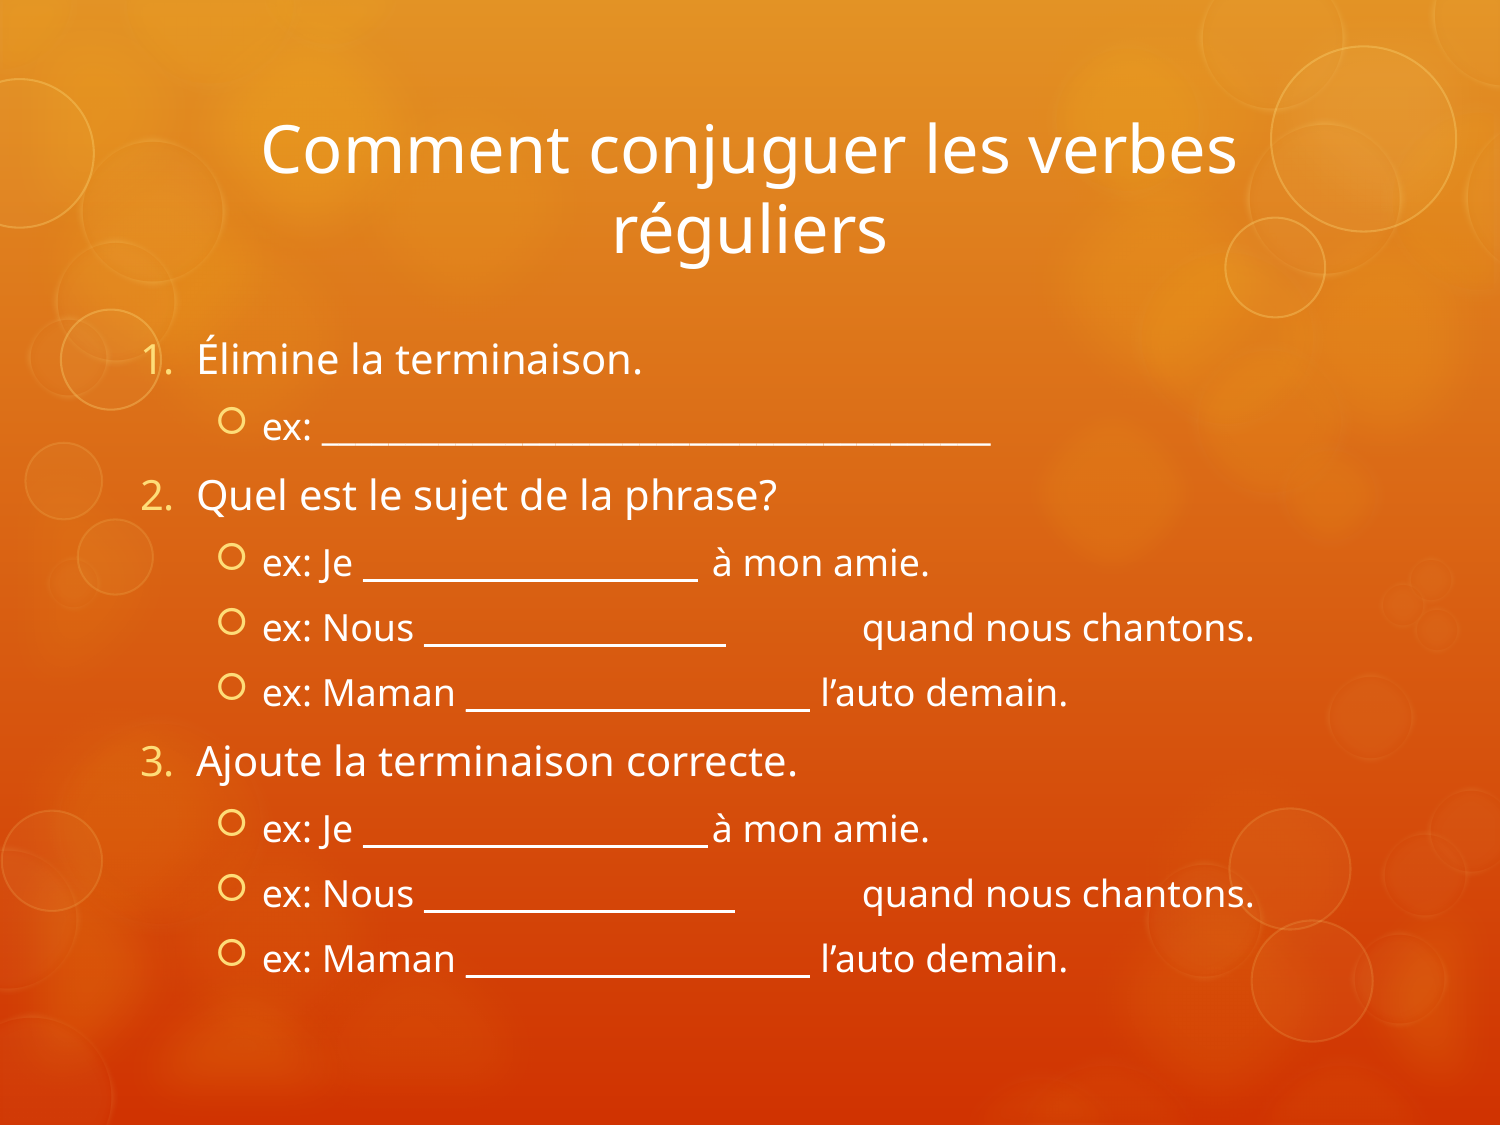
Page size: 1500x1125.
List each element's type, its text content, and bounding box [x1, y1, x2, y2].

list Élimine la terminaison. ex: ________________________________________ Quel est le sujet de la phrase? ex: Je ____________________ à mon amie. ex: Nous __________________ quand nous chantons. ex: Maman ____________________ l’auto demain. Ajoute la terminaison correcte. ex: Je ____________________ à mon amie. ex: Nous __________________ quand nous chantons. ex: Maman ____________________ l’auto demain. [125, 224, 1335, 1088]
title Comment conjuguer les verbes réguliers [165, 110, 1335, 224]
